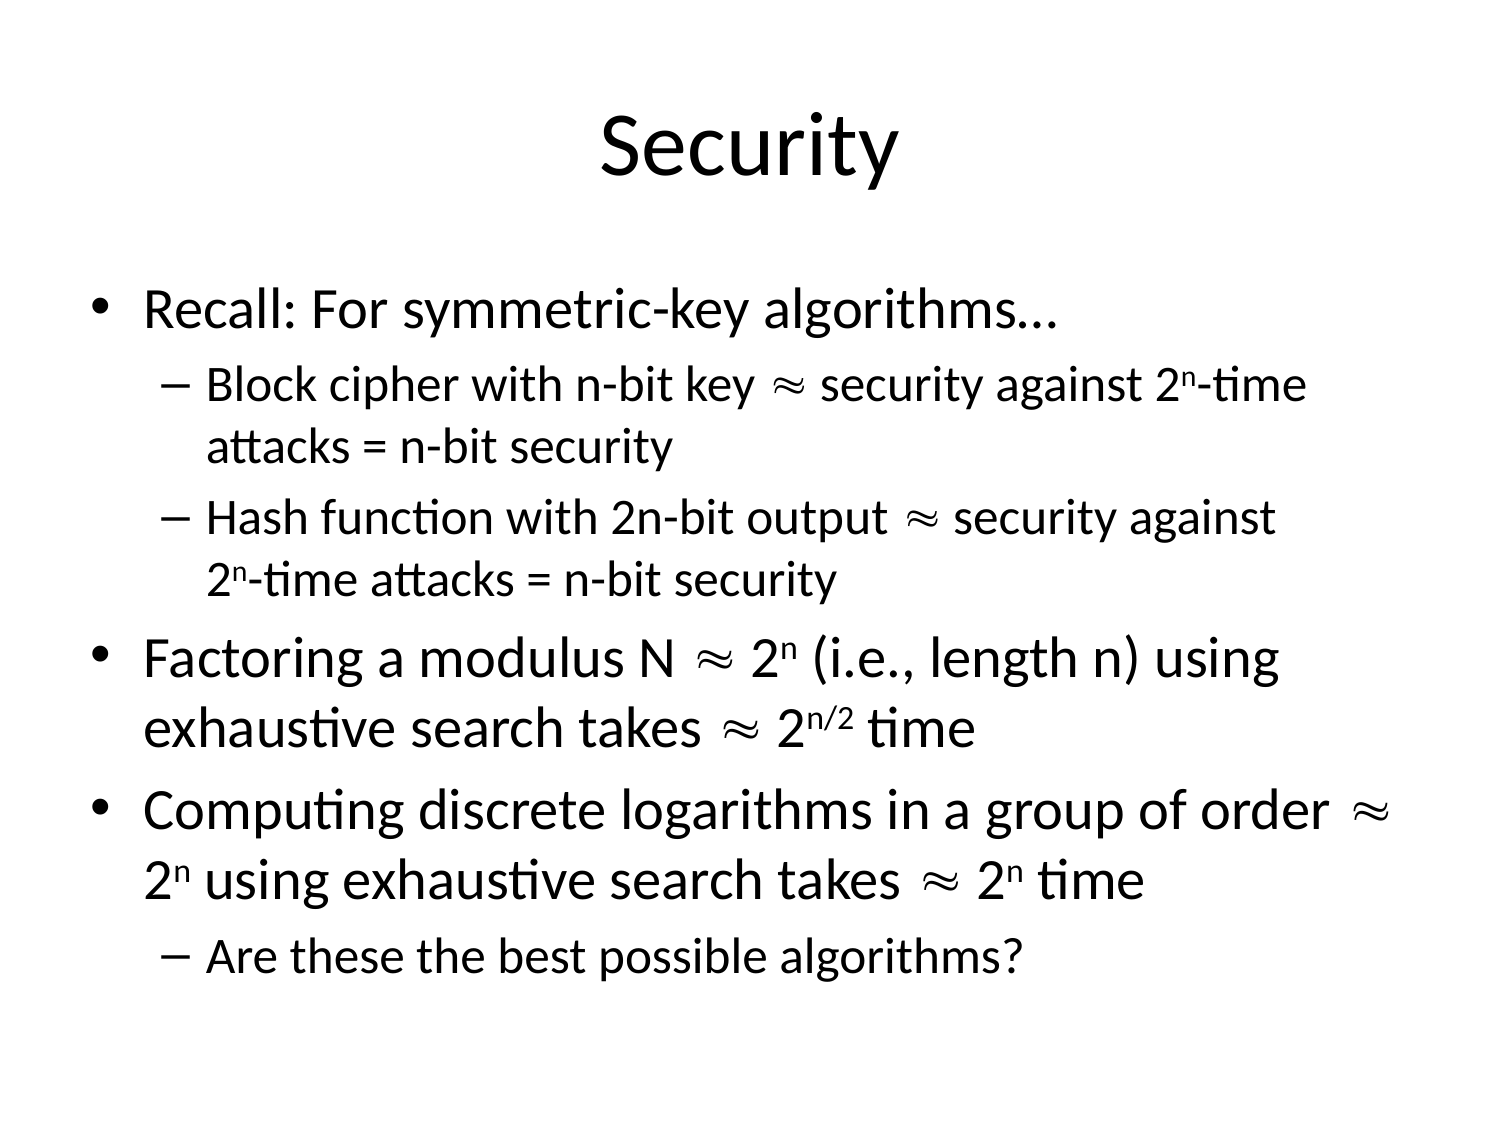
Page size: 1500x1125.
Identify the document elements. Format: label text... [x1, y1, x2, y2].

title Security [75, 45, 1425, 233]
list Recall: For symmetric-key algorithms… Block cipher with n-bit key  security against 2n-time attacks = n-bit security Hash function with 2n-bit output  security against 2n-time attacks = n-bit security Factoring a modulus N  2n (i.e., length n) using exhaustive search takes  2n/2 time Computing discrete logarithms in a group of order  2n using exhaustive search takes  2n time Are these the best possible algorithms? [75, 262, 1425, 1005]
